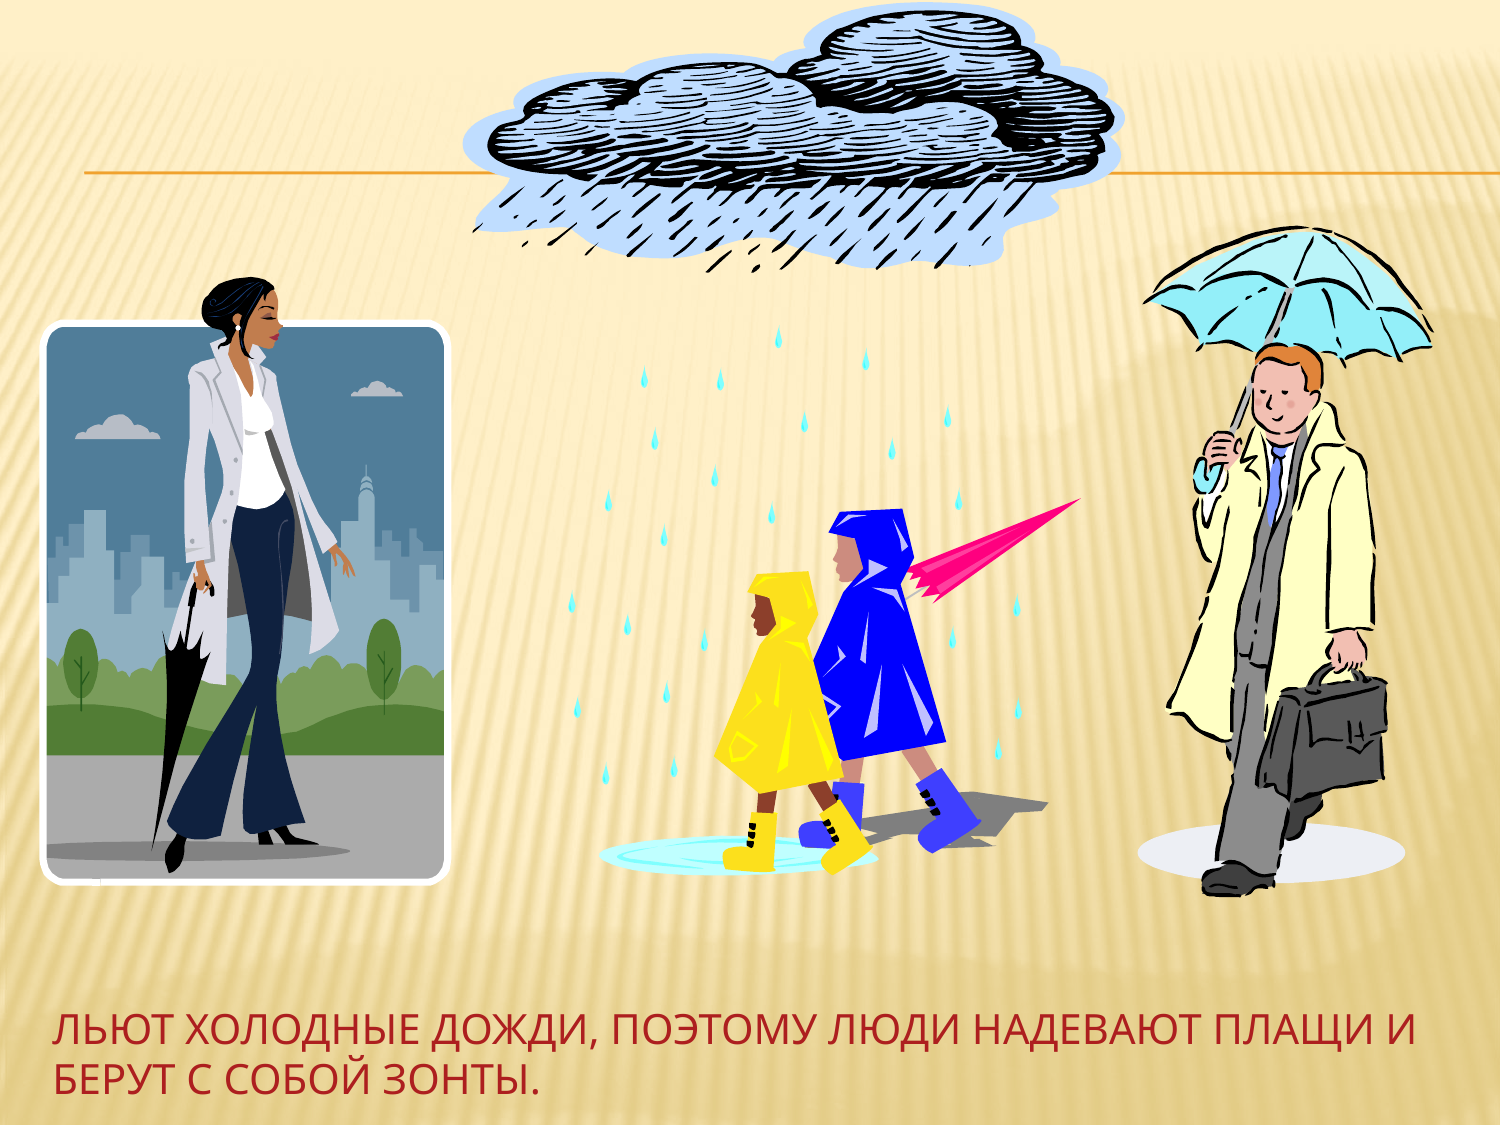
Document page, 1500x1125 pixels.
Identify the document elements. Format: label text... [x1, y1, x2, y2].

picture [37, 274, 454, 888]
title Льют холодные дожди, поэтому люди надевают плащи и берут с собой зонты. [37, 979, 1438, 1125]
picture [549, 324, 1082, 888]
picture [462, 0, 1126, 274]
picture [1137, 224, 1435, 898]
